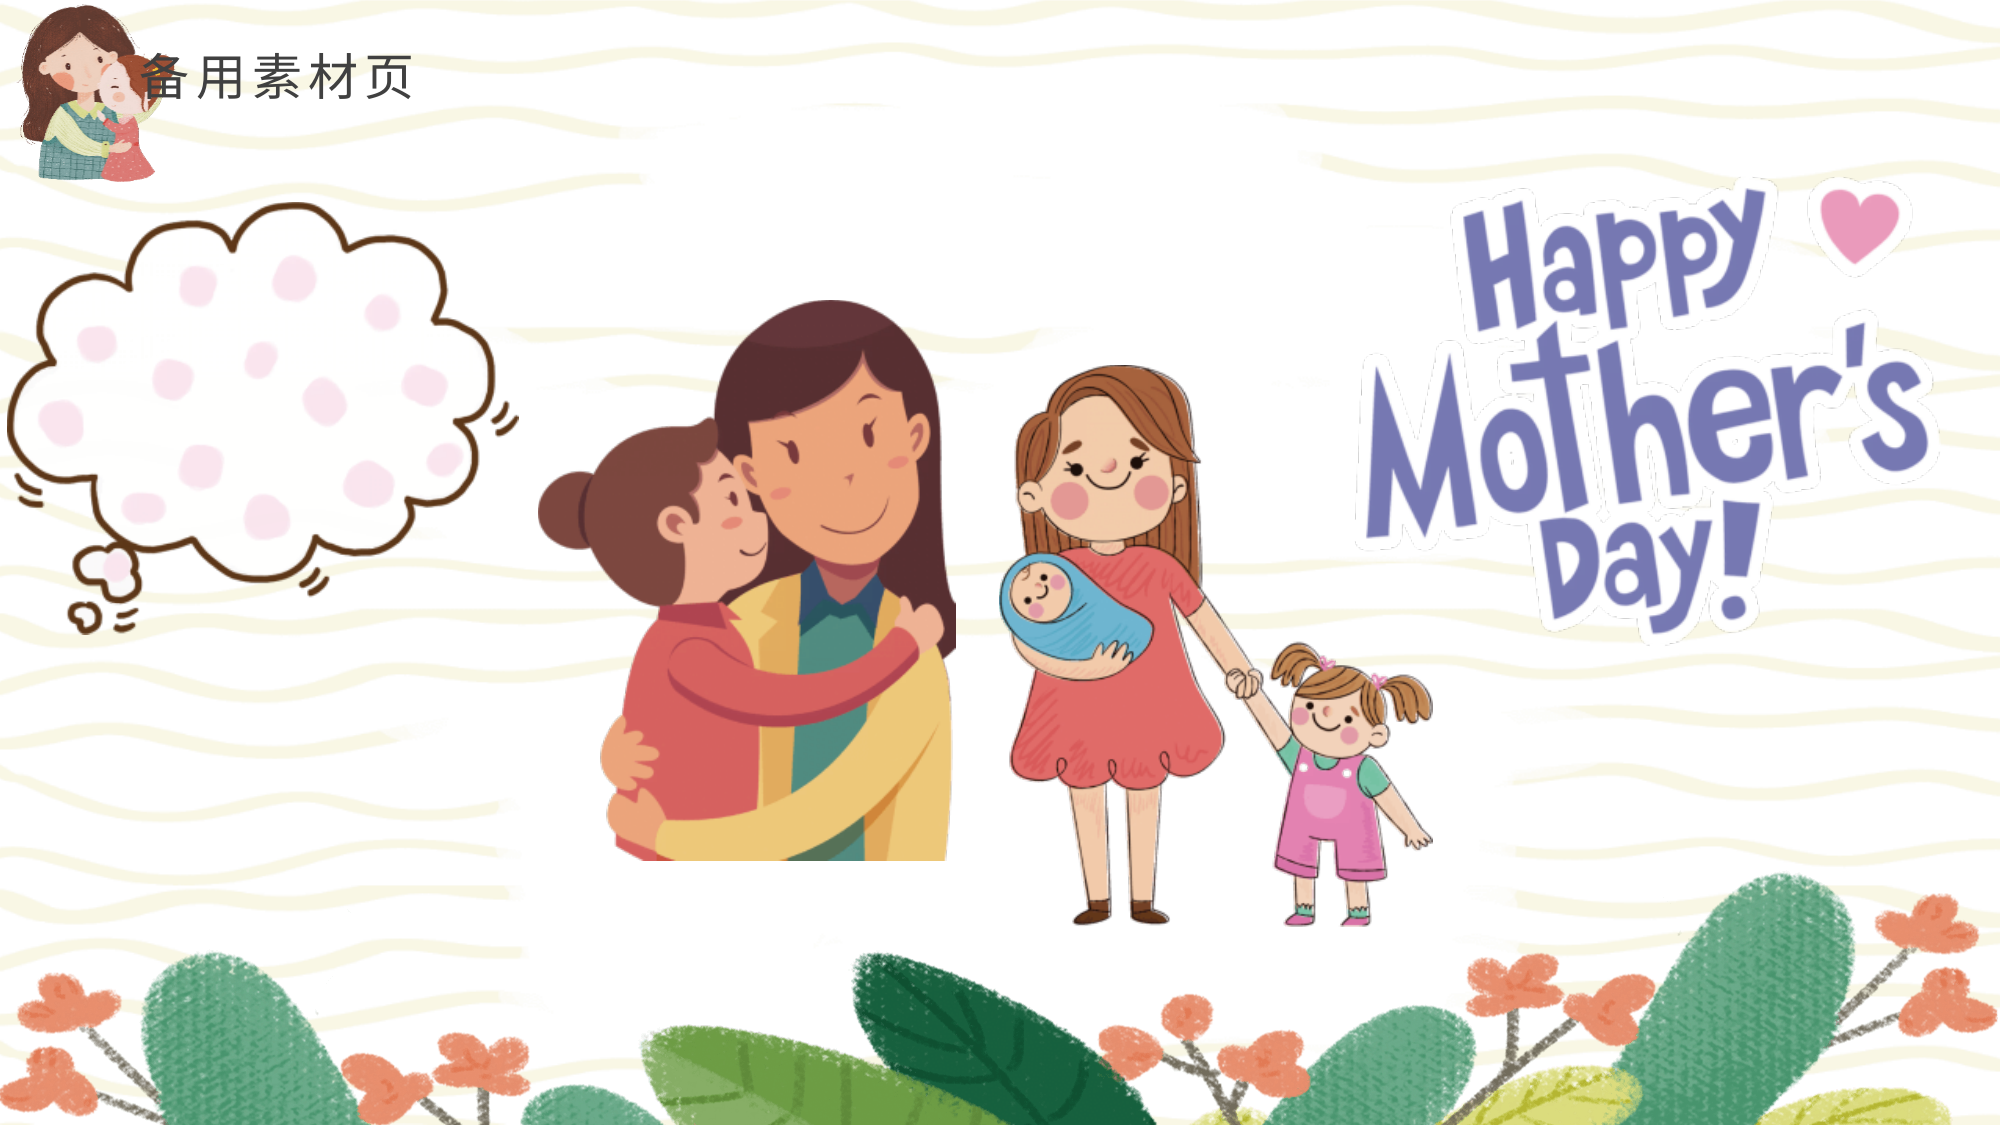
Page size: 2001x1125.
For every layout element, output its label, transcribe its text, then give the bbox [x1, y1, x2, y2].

text_box 备用素材页 [118, 35, 437, 117]
picture [0, 0, 2000, 1125]
